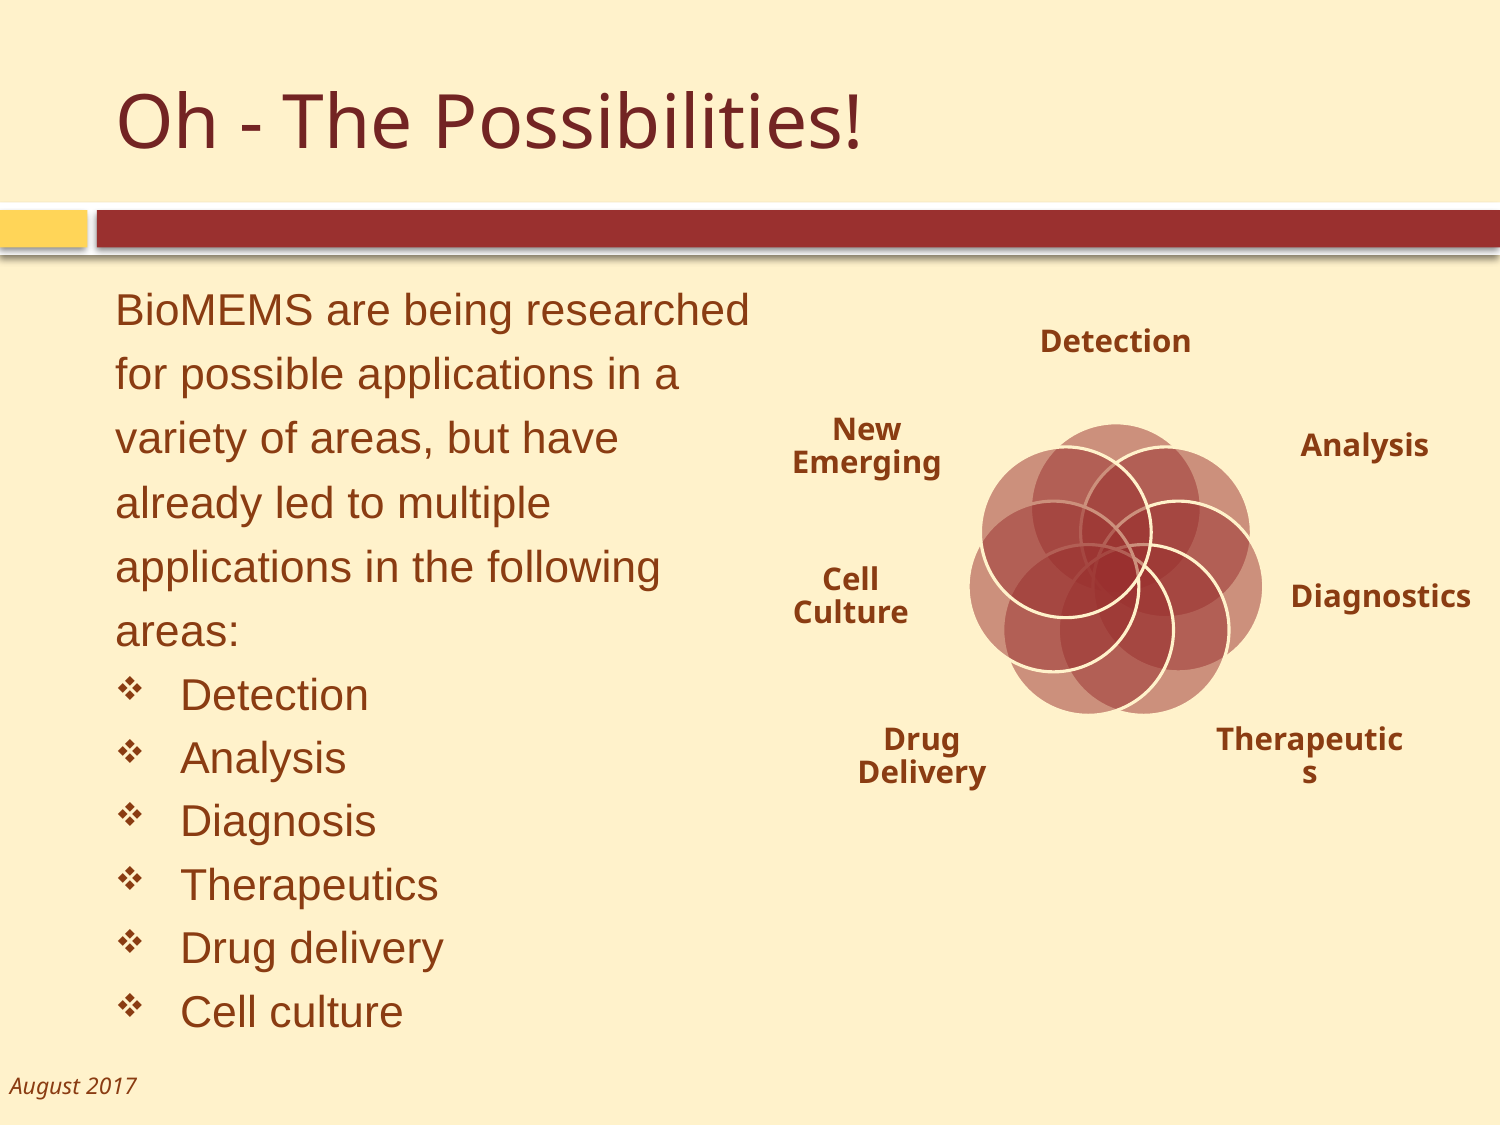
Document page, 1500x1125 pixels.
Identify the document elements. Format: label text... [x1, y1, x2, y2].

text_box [759, 287, 1472, 815]
title Oh - The Possibilities! [100, 37, 1438, 200]
list BioMEMS are being researched for possible applications in a variety of areas, but have already led to multiple applications in the following areas: Detection Analysis Diagnosis Therapeutics Drug delivery Cell culture [100, 262, 780, 1045]
